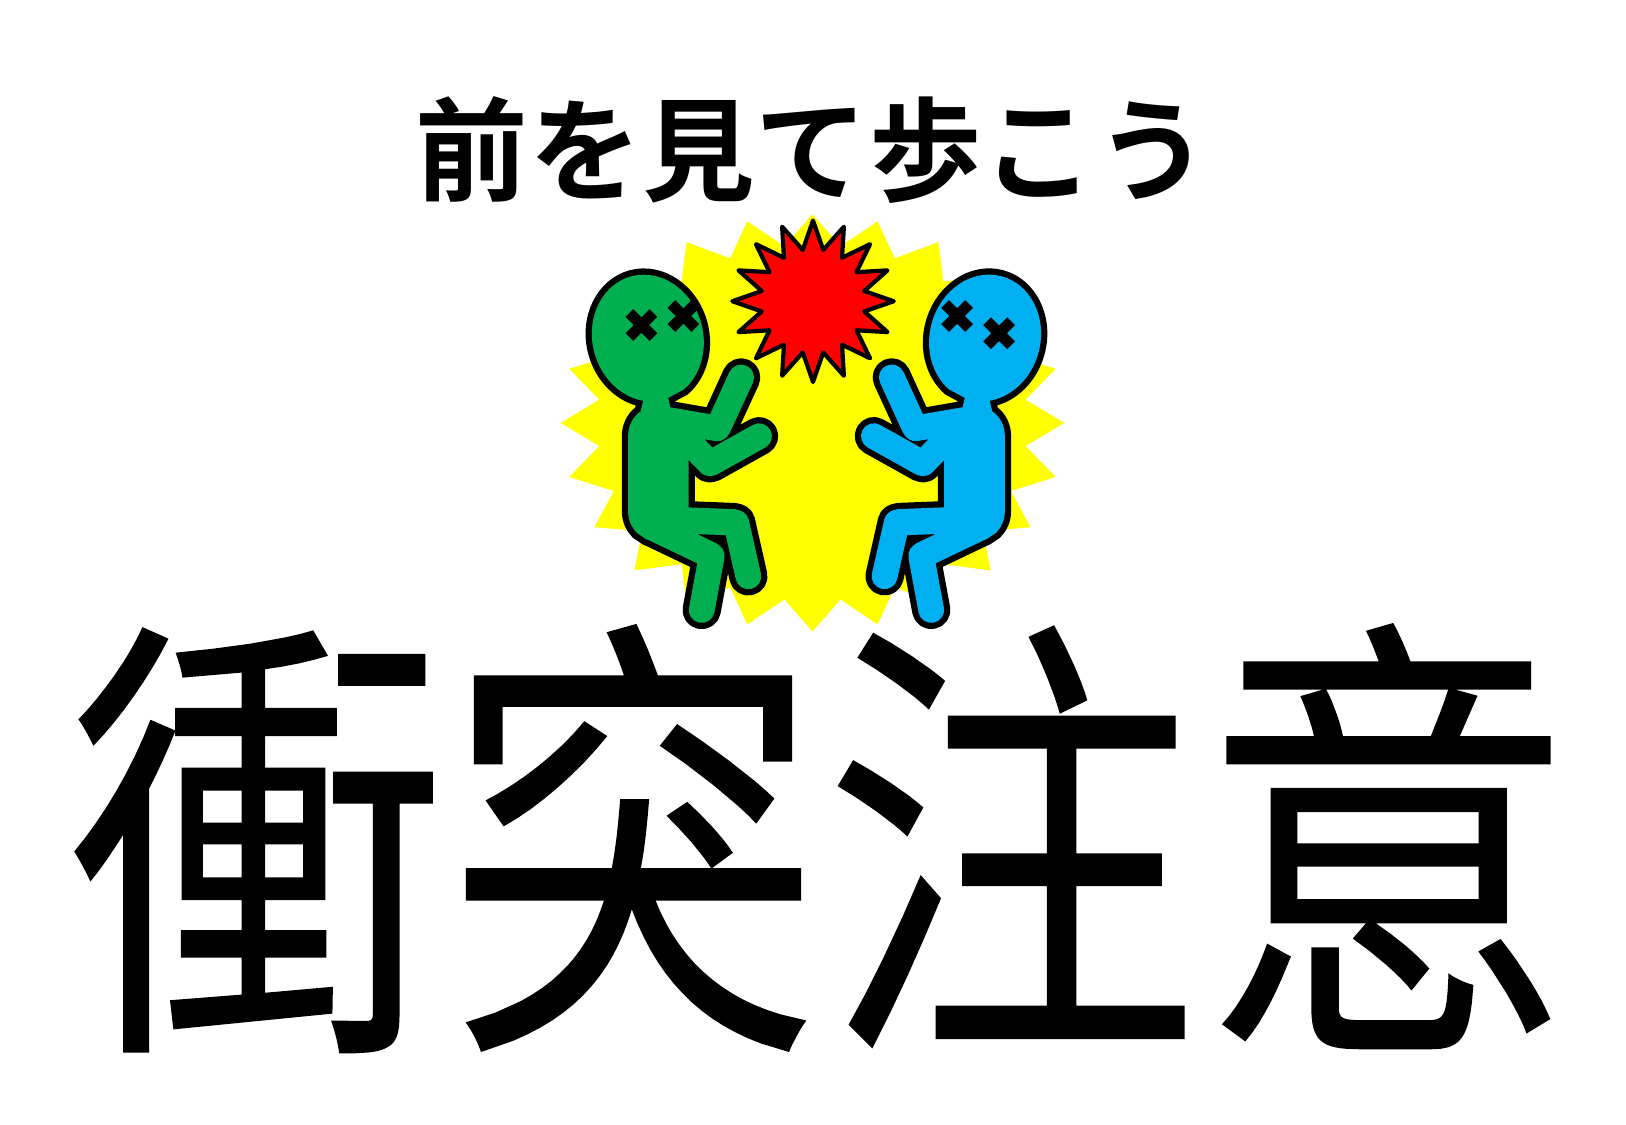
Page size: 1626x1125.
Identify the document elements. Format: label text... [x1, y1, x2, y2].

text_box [560, 213, 1065, 632]
text_box 前を見て歩こう [0, 73, 1625, 223]
